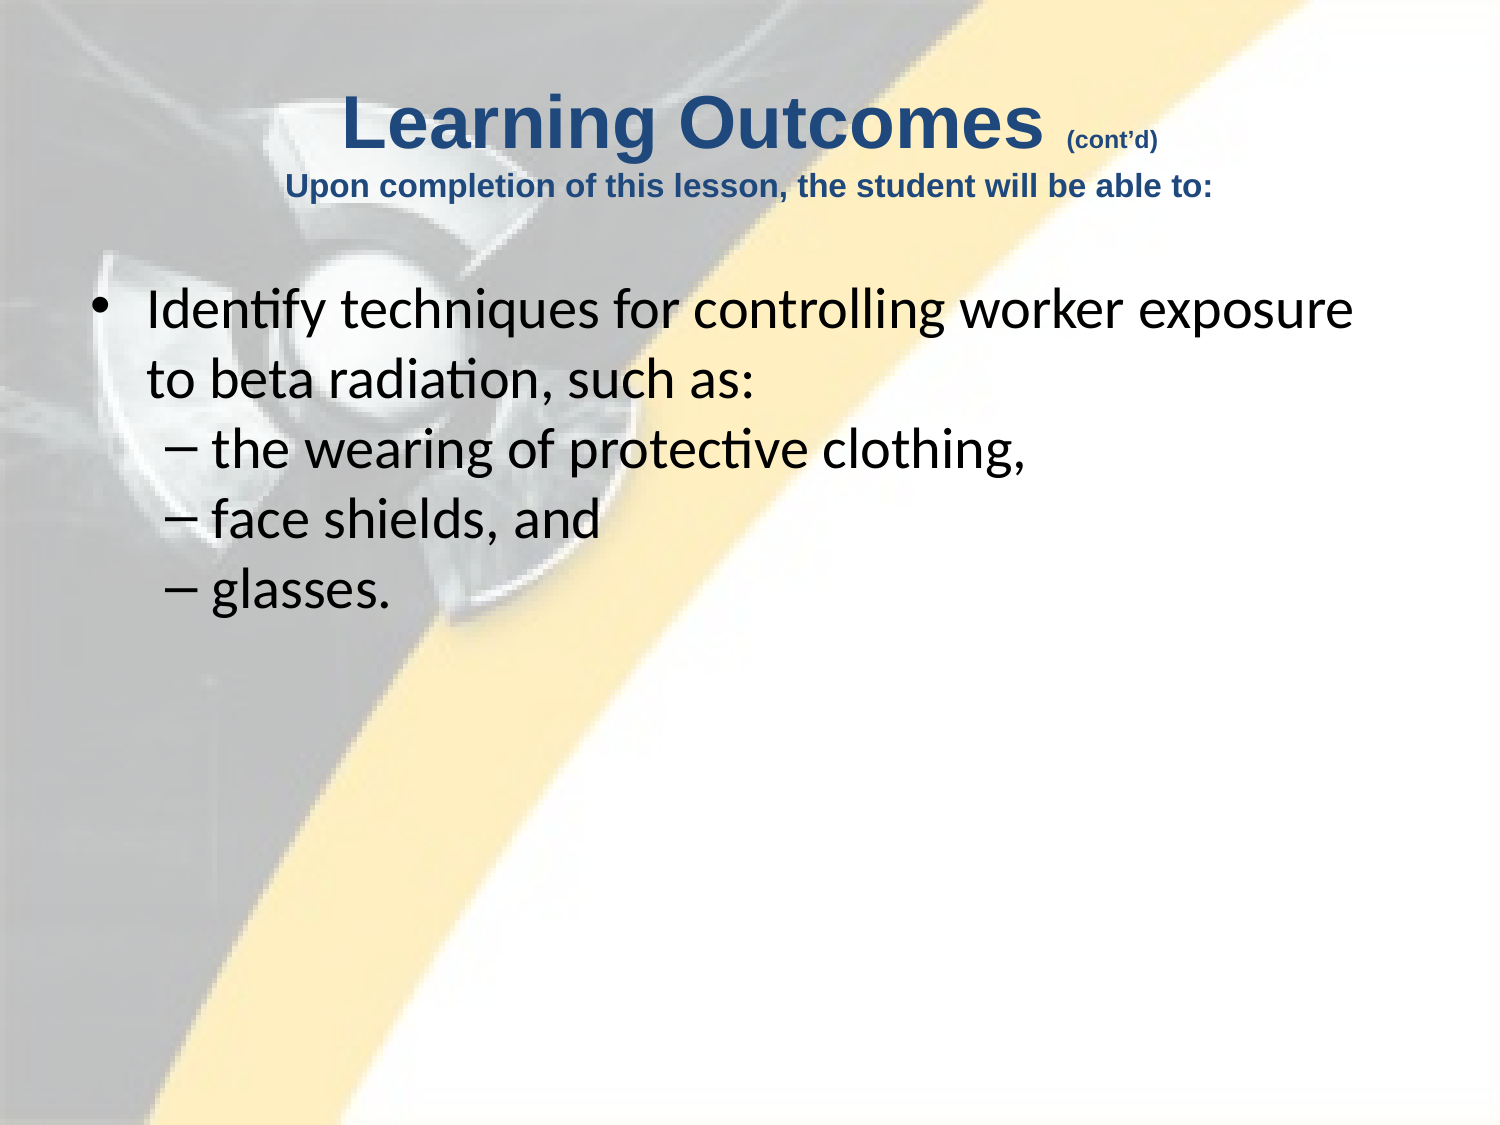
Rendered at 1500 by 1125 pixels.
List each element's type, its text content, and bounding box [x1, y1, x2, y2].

list Identify techniques for controlling worker exposure to beta radiation, such as: the wearing of protective clothing, face shields, and glasses. [75, 262, 1425, 1005]
title Learning Outcomes (cont’d) Upon completion of this lesson, the student will be able to: [75, 45, 1425, 233]
